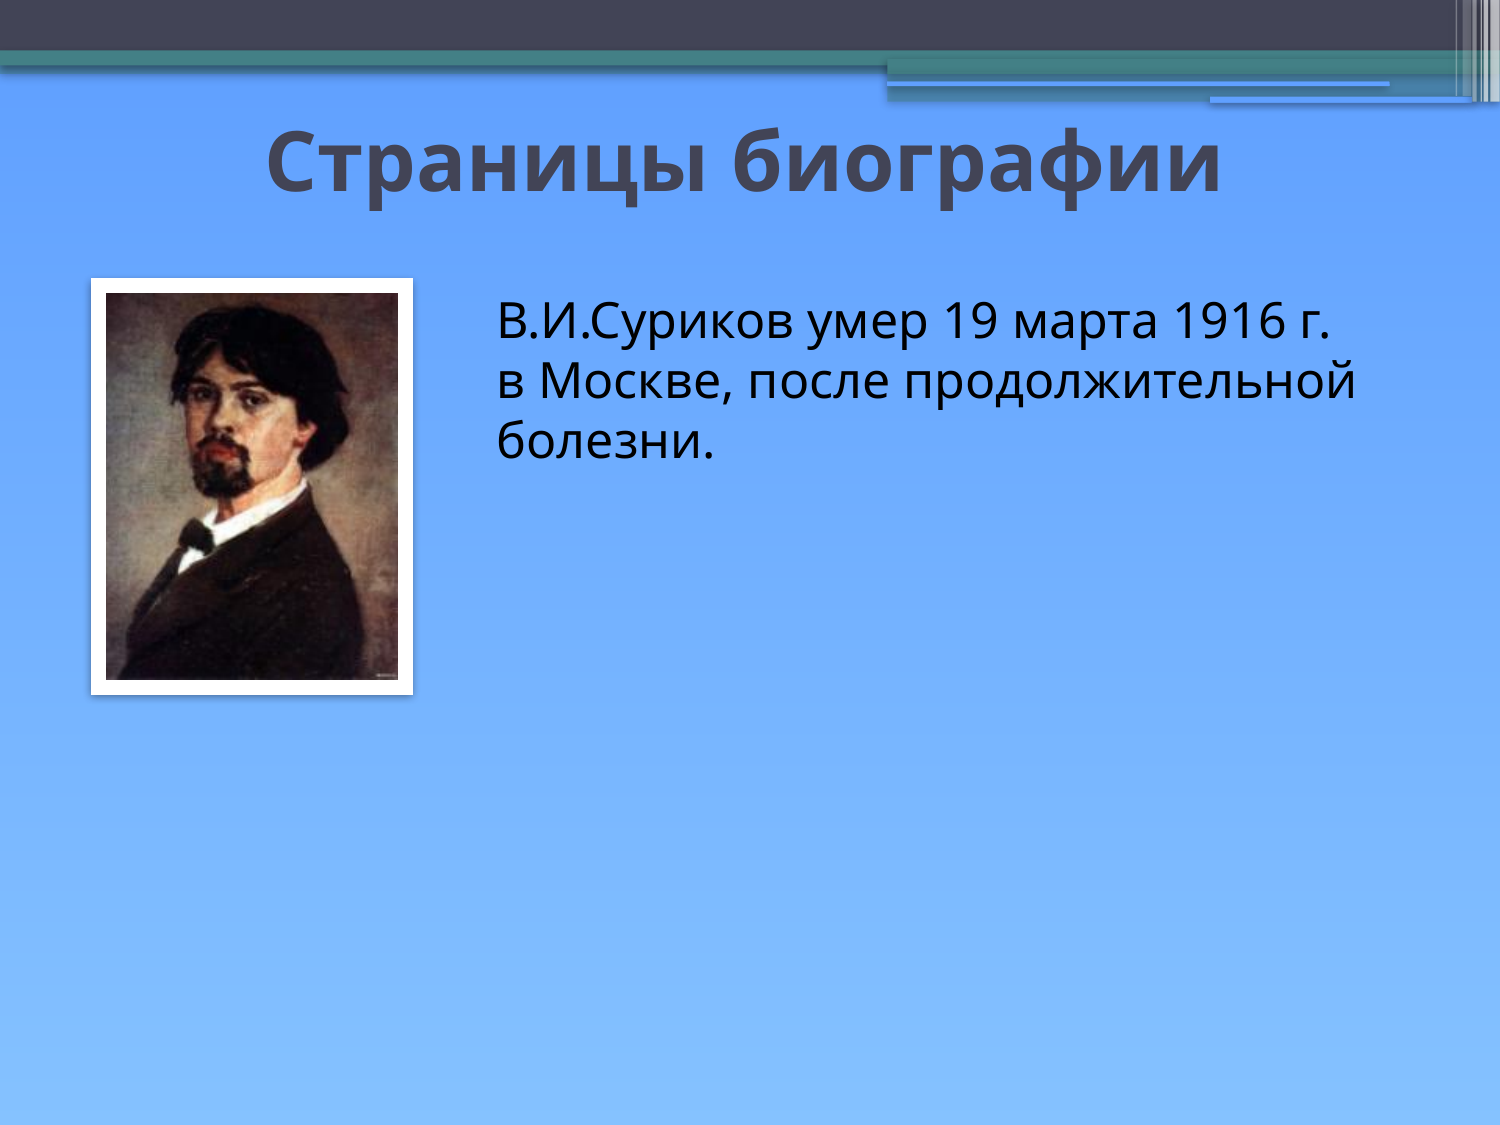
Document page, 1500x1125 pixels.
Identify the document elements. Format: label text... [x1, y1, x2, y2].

list В.И.Суриков умер 19 марта 1916 г. в Москве, после продолжительной болезни. [421, 281, 1430, 786]
picture [105, 292, 399, 681]
title Страницы биографии [70, 70, 1421, 246]
